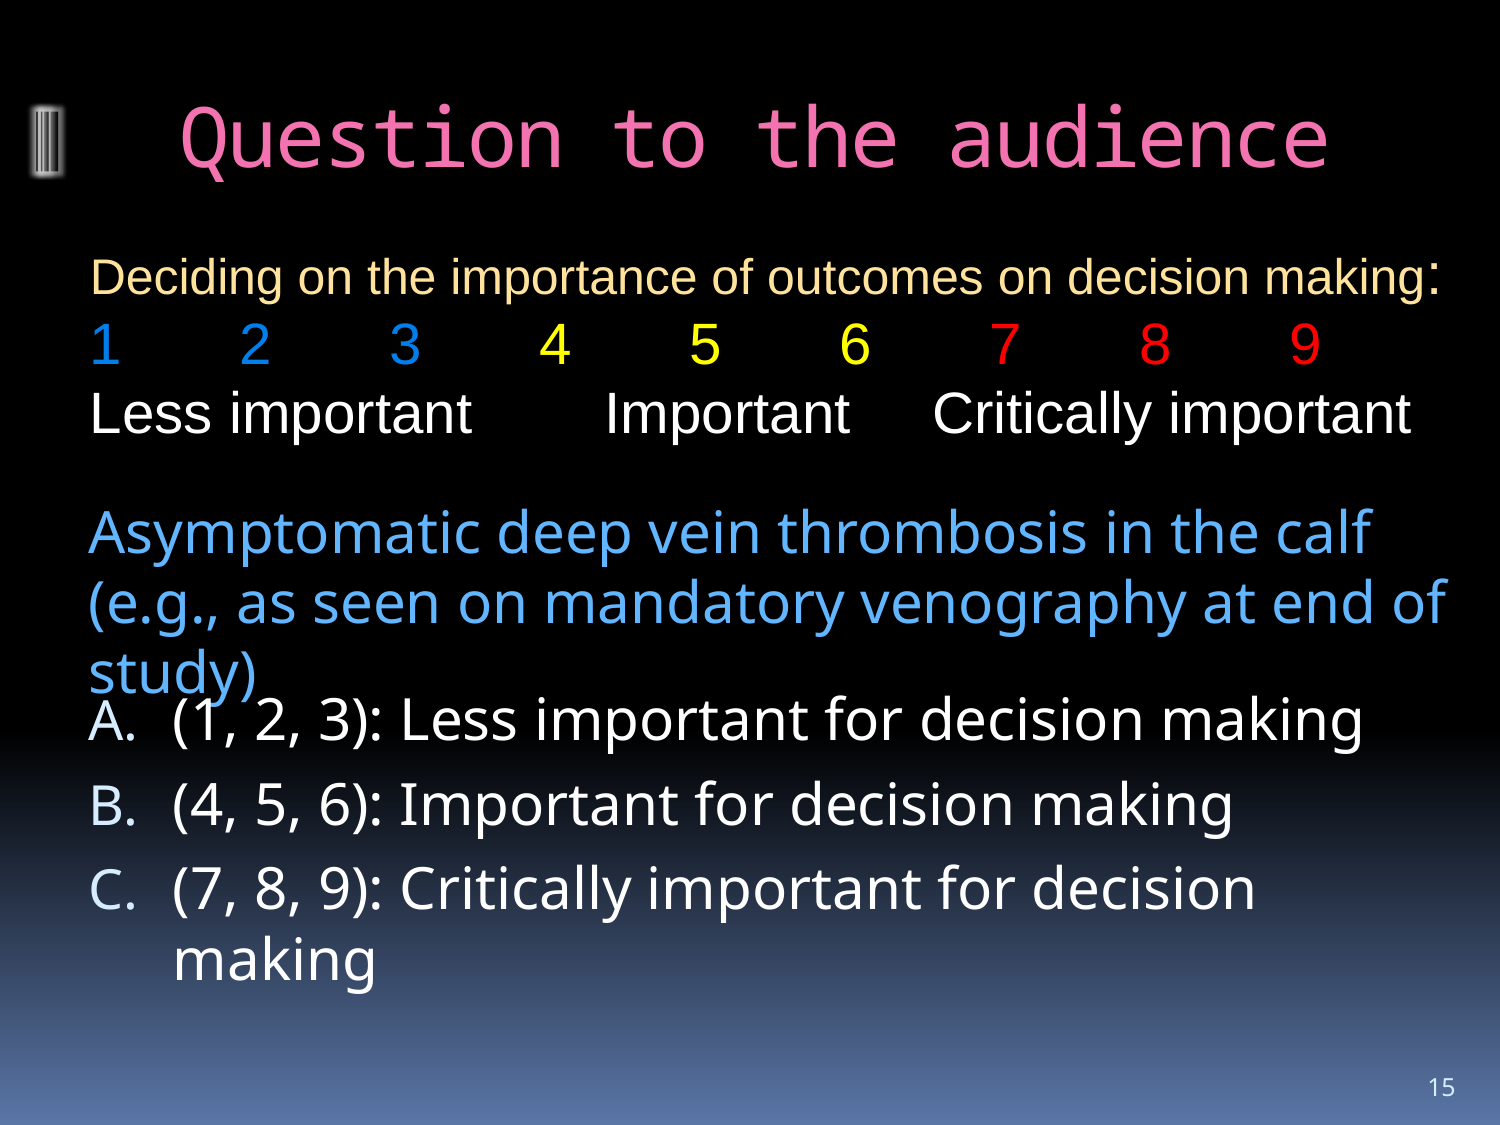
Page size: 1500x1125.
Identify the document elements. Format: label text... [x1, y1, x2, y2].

list Asymptomatic deep vein thrombosis in the calf (e.g., as seen on mandatory venography at end of study) [62, 487, 1476, 651]
text_box Deciding on the importance of outcomes on decision making: 1 2 3 4 5 6 7 8 9 Less important Important Critically important [75, 228, 1463, 454]
text_box (1, 2, 3): Less important for decision making (4, 5, 6): Important for decision making (7, 8, 9): Critically important for decision making [62, 675, 1425, 1043]
slide_number 15 [1412, 1052, 1488, 1113]
title Question to the audience [164, 77, 1440, 228]
